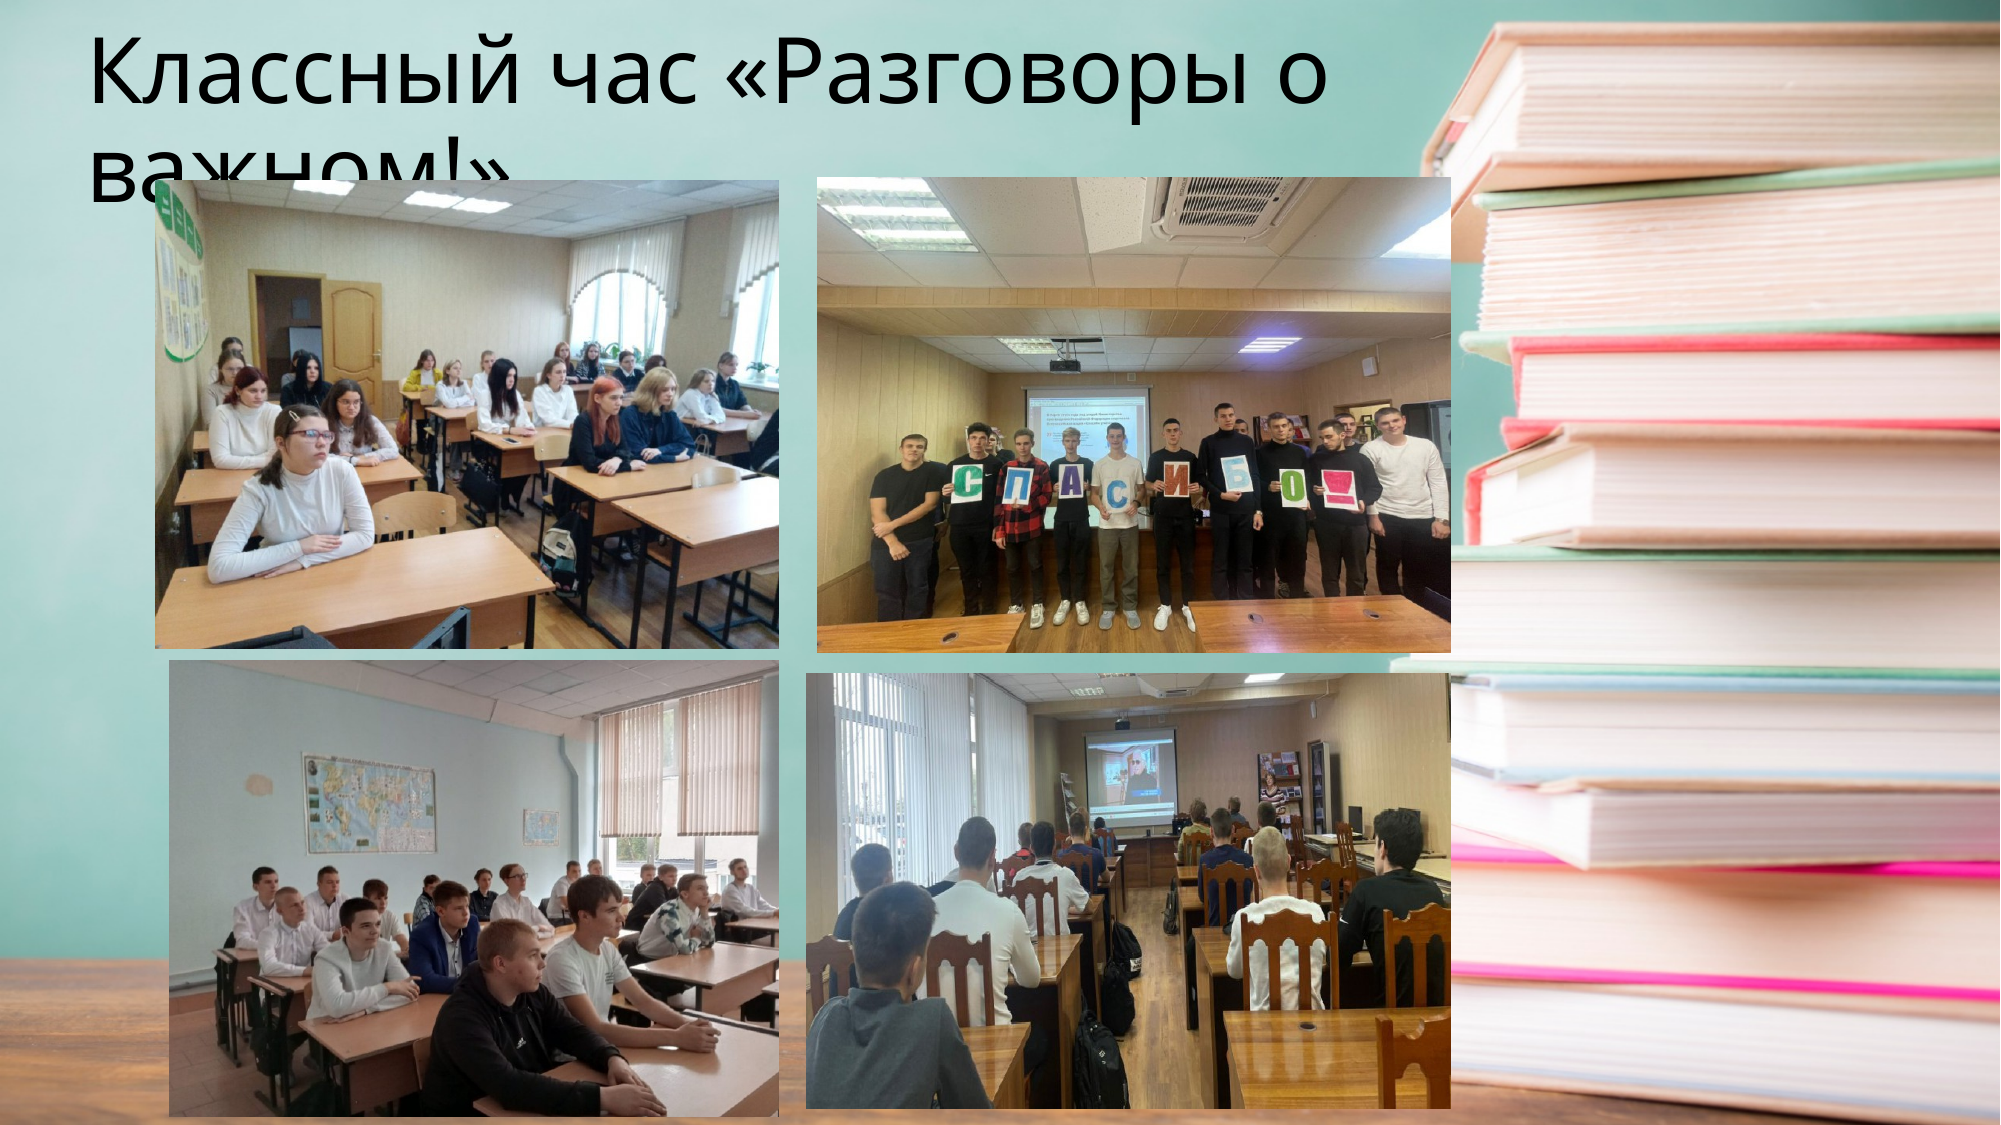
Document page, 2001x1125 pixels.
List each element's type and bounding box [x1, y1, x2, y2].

picture [0, 0, 2000, 1125]
list [155, 180, 779, 649]
